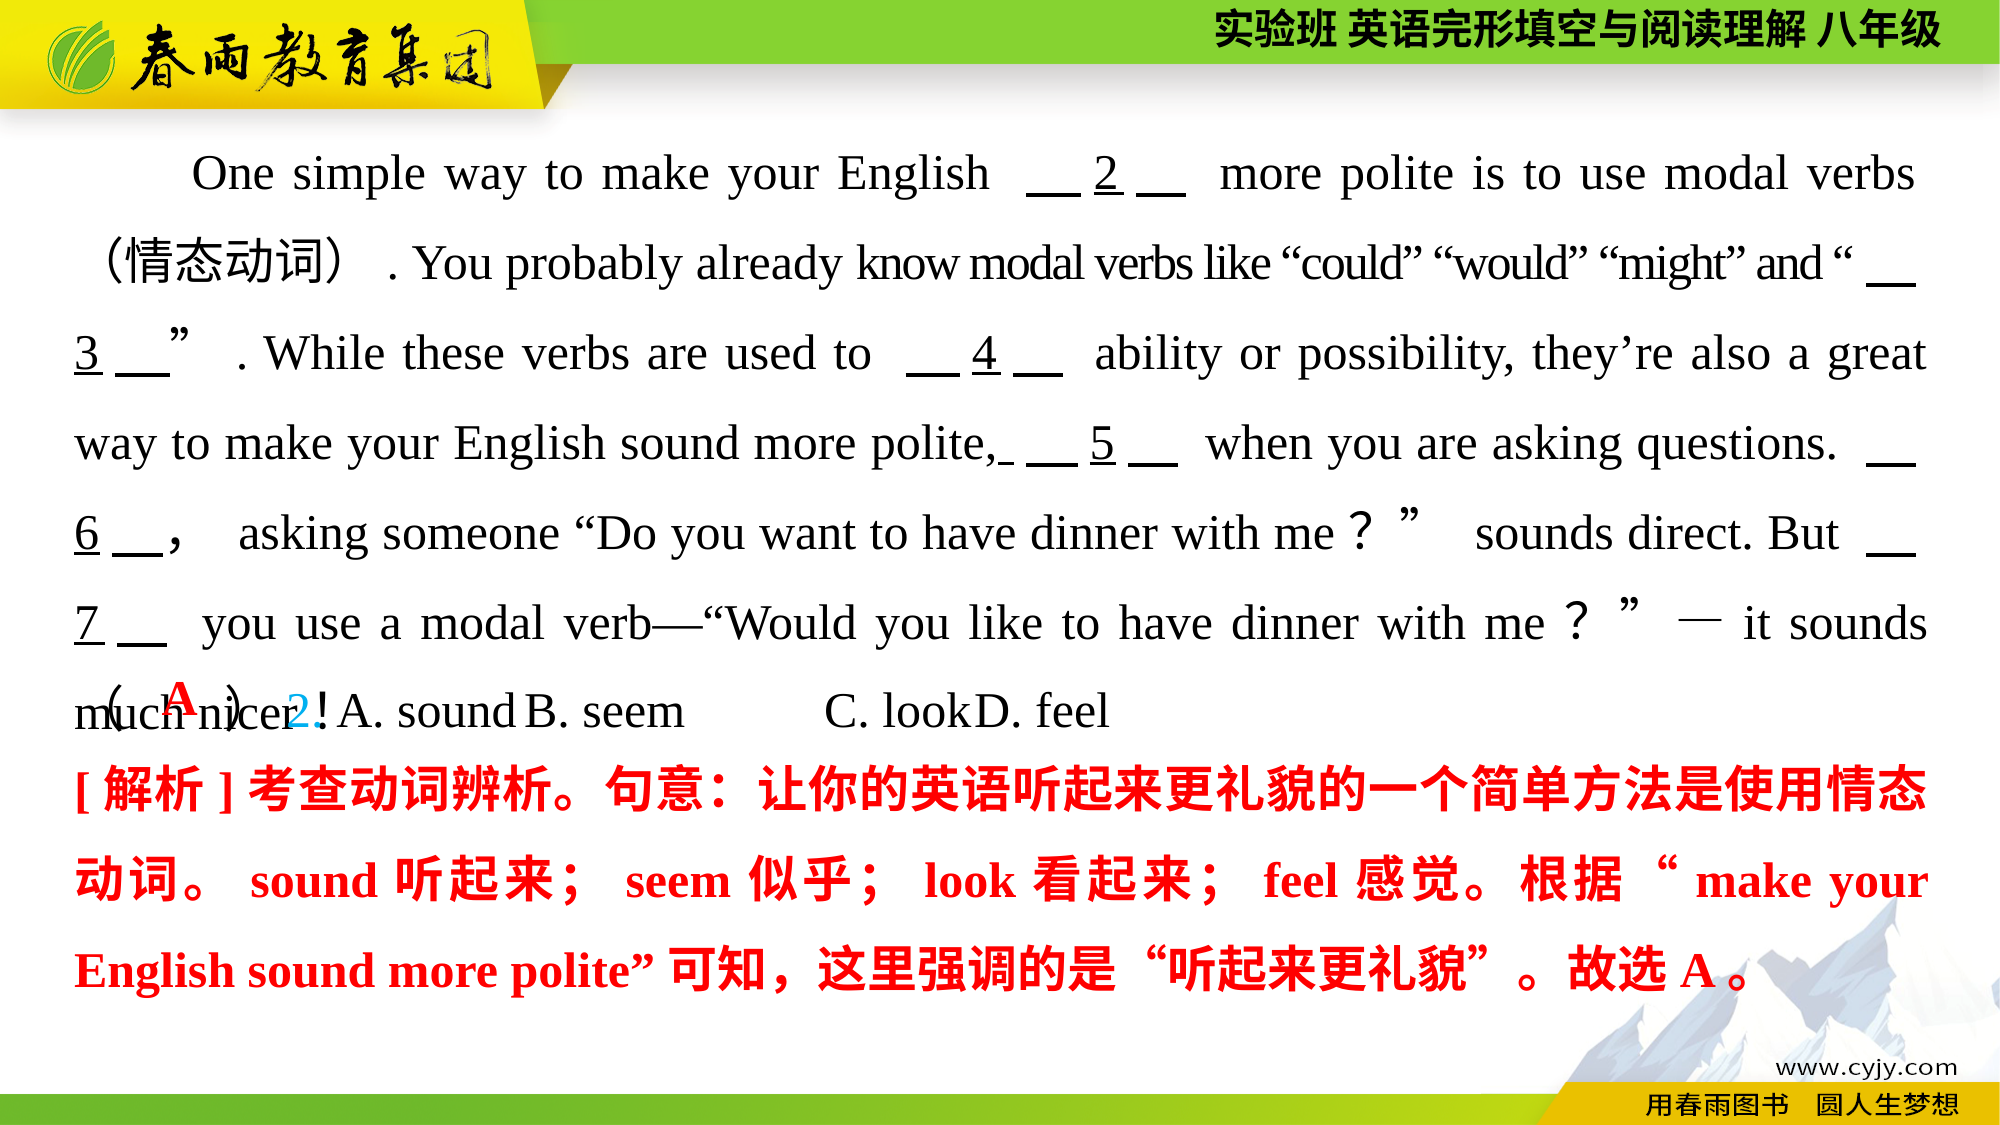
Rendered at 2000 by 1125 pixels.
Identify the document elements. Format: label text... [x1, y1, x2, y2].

text_box [解析]考查动词辨析。句意：让你的英语听起来更礼貌的一个简单方法是使用情态动词。sound听起来；seem似乎；look看起来；feel感觉。根据“make your English sound more polite”可知，这里强调的是“听起来更礼貌”。故选A。 [59, 720, 1944, 1006]
text_box （ ）2. A. sound B. seem C. look D. feel [59, 640, 1944, 720]
text_box A [146, 658, 213, 720]
list One simple way to make your English 2 more polite is to use modal verbs（情态动词）. You probably already know modal verbs like “could” “would” “might” and “ 3 ”. While these verbs are used to 4 ability or possibility, they’re also a great way to make your English sound more polite, 5 when you are asking questions. 6 ， asking someone “Do you want to have dinner with me？” sounds direct. But 7 you use a modal verb—“Would you like to have dinner with me？”—it sounds much nicer！ [59, 101, 1944, 640]
picture [0, 0, 2000, 1125]
